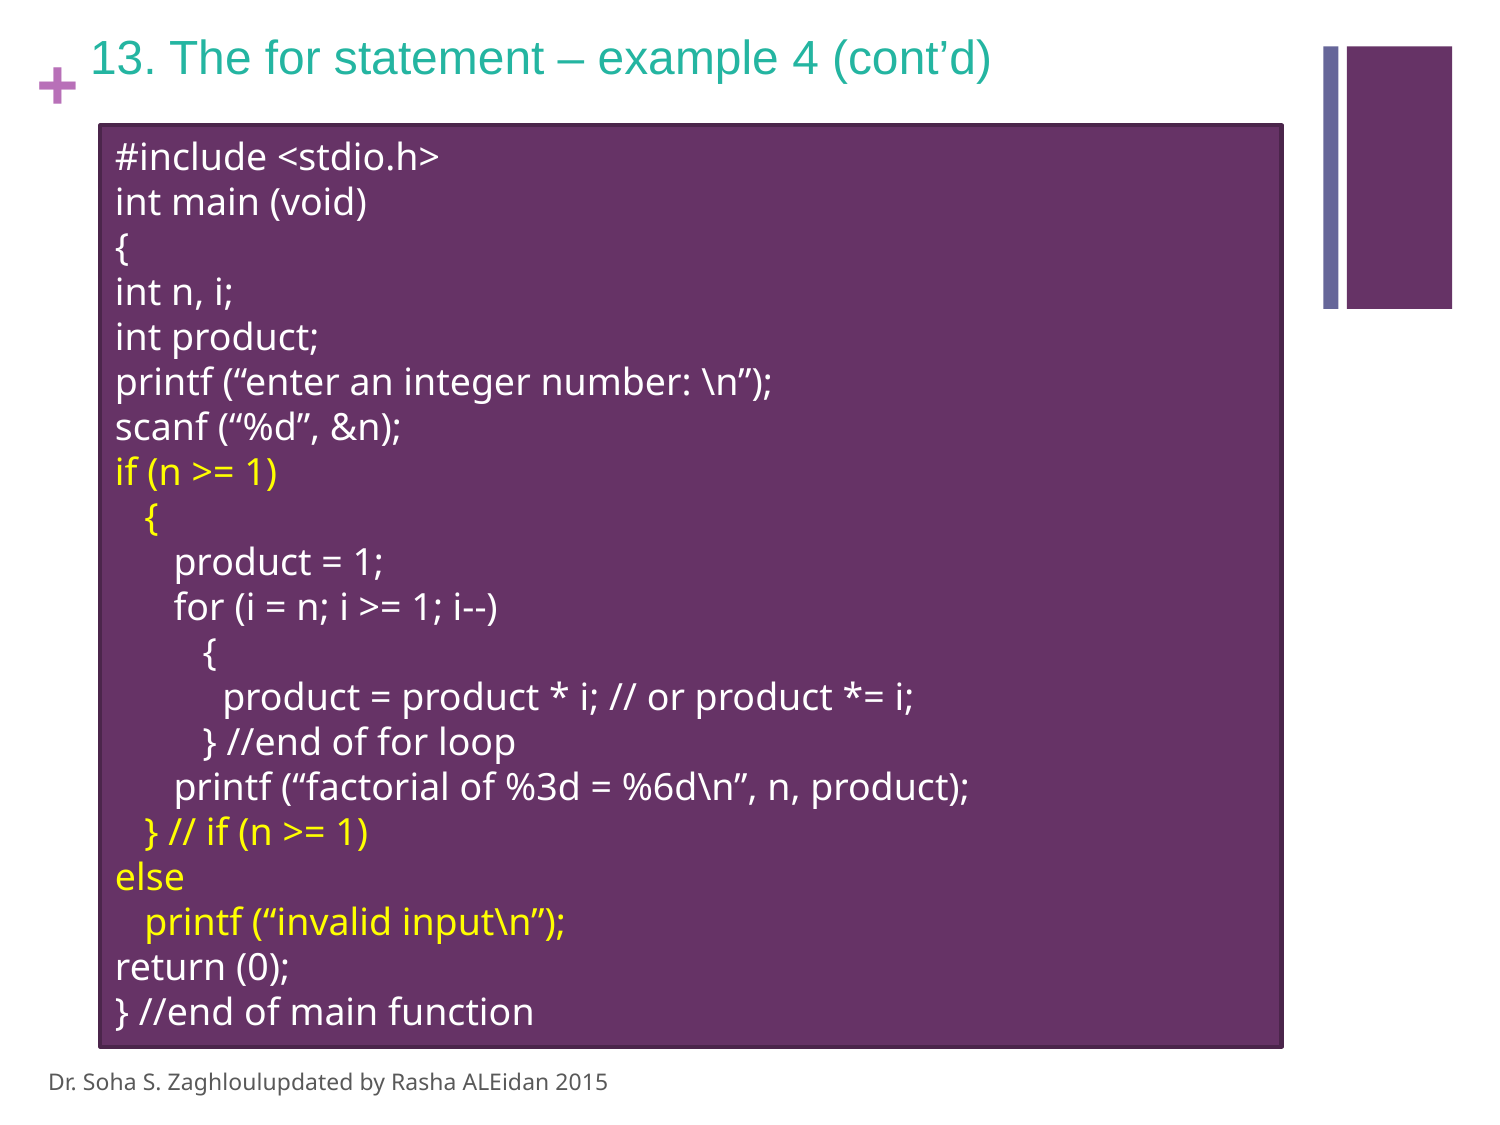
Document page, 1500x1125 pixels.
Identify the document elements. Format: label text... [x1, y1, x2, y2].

title 13. The for statement – example 4 (cont’d) [75, 19, 1263, 93]
text_box #include <stdio.h> int main (void) { int n, i; int product; printf (“enter an integer number: \n”); scanf (“%d”, &n); if (n >= 1) { product = 1; for (i = n; i >= 1; i--) { product = product * i; // or product *= i; } //end of for loop printf (“factorial of %3d = %6d\n”, n, product); } // if (n >= 1) else printf (“invalid input\n”); return (0); } //end of main function [98, 123, 1284, 1049]
footer Dr. Soha S. Zaghloul updated by Rasha ALEidan 2015 [33, 1053, 1038, 1114]
